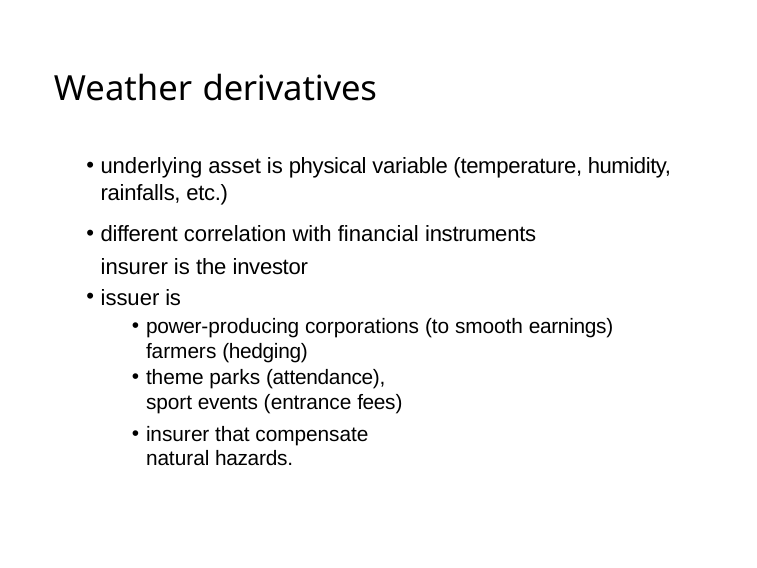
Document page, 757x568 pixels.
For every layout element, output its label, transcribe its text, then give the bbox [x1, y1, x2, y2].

title Weather derivatives [51, 36, 705, 134]
list underlying asset is physical variable (temperature, humidity, rainfalls, etc.) different correlation with financial instruments insurer is the investor issuer is power-producing corporations (to smooth earnings) farmers (hedging) theme parks (attendance), sport events (entrance fees) insurer that compensate natural hazards. [53, 139, 706, 470]
